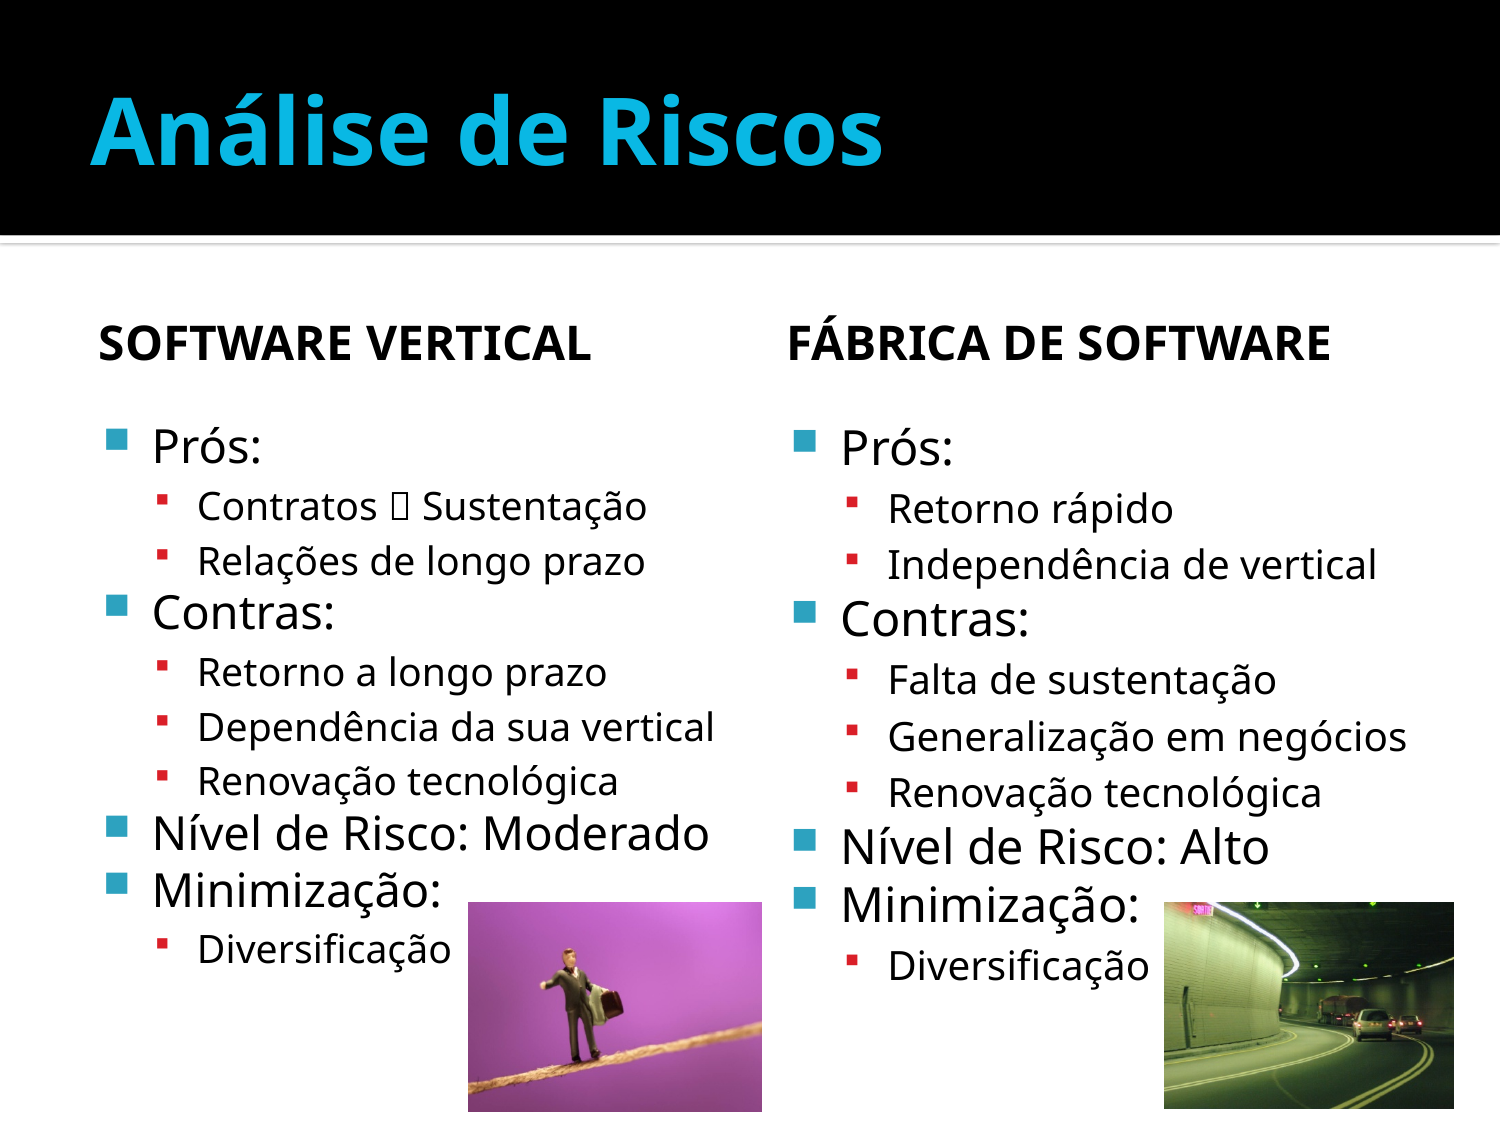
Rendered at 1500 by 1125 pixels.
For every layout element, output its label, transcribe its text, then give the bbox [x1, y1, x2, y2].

list Prós: Retorno rápido Independência de vertical Contras: Falta de sustentação Generalização em negócios Renovação tecnológica Nível de Risco: Alto Minimização: Diversificação [761, 401, 1425, 1050]
list SOFTWARE VERTICAL [75, 278, 738, 396]
list FÁBRICA DE SOFTWARE [761, 278, 1425, 396]
title Análise de Riscos [75, 24, 1425, 231]
list Prós: Contratos  Sustentação Relações de longo prazo Contras: Retorno a longo prazo Dependência da sua vertical Renovação tecnológica Nível de Risco: Moderado Minimização: Diversificação [75, 401, 738, 1050]
picture [468, 902, 762, 1112]
picture [1164, 902, 1454, 1109]
